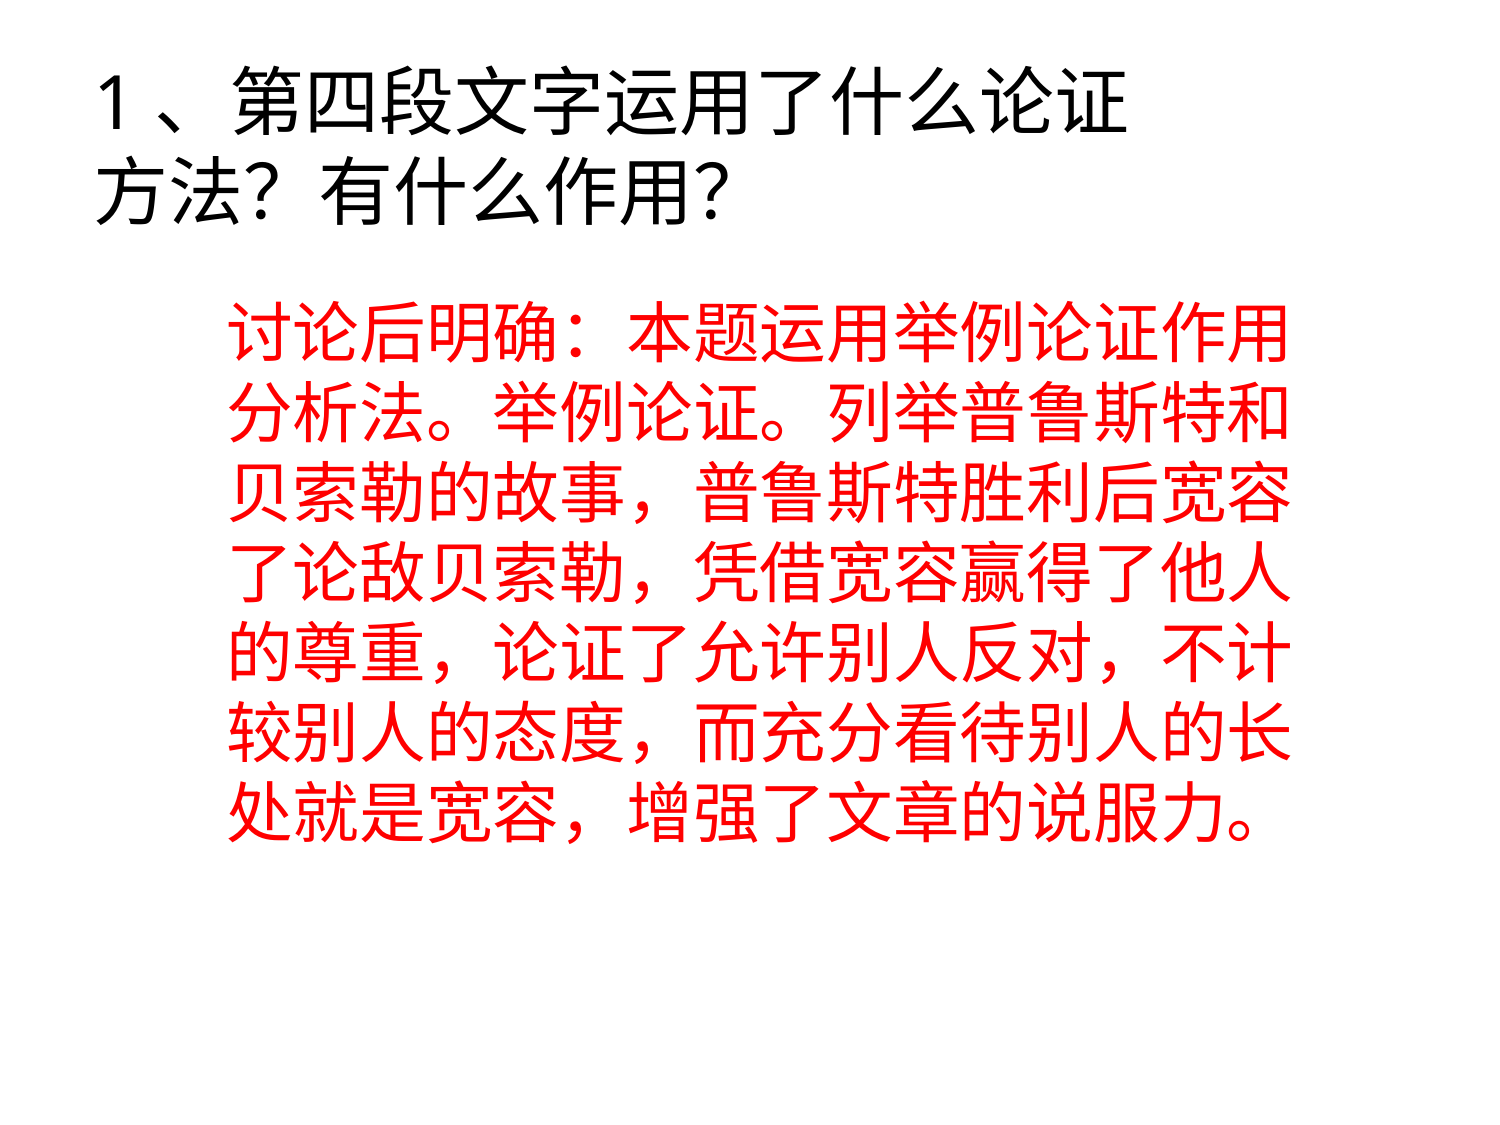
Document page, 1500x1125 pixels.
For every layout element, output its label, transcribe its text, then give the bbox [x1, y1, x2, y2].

text_box 讨论后明确：本题运用举例论证作用分析法。举例论证。列举普鲁斯特和贝索勒的故事，普鲁斯特胜利后宽容了论敌贝索勒，凭借宽容赢得了他人的尊重，论证了允许别人反对，不计较别人的态度，而充分看待别人的长处就是宽容，增强了文章的说服力。 [211, 283, 1322, 938]
text_box 1、第四段文字运用了什么论证方法？有什么作用？ [78, 46, 1167, 332]
